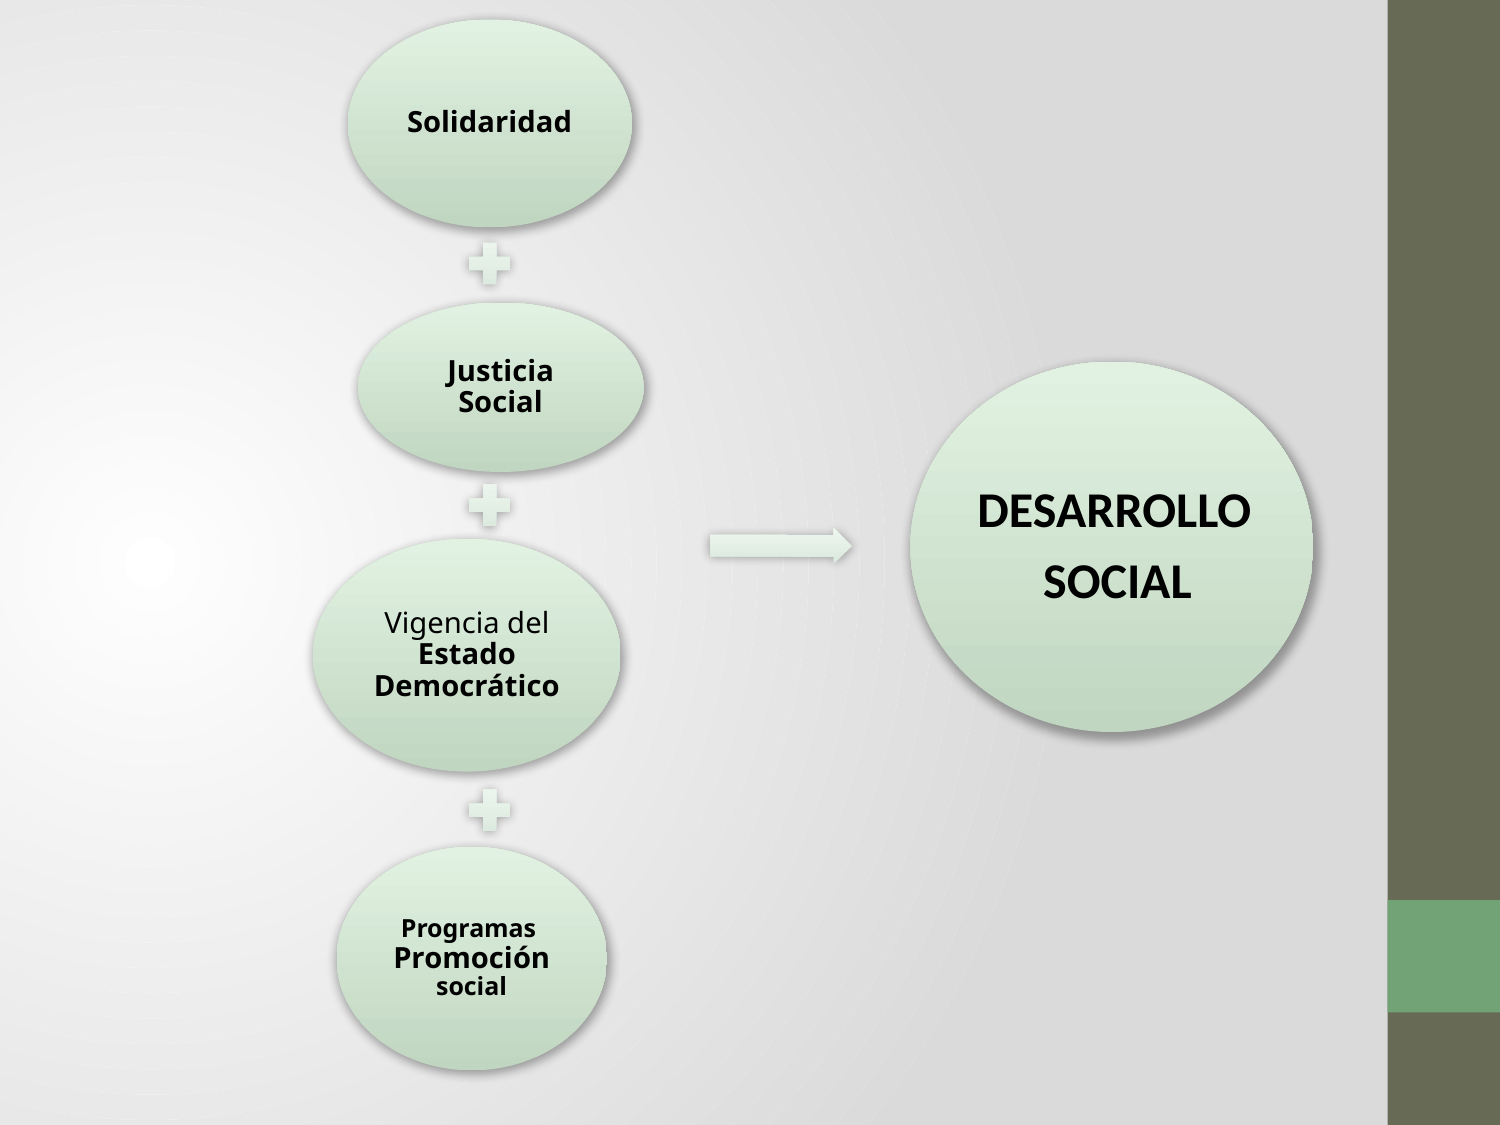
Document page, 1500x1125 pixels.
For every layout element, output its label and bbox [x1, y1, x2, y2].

text_box [64, 18, 1377, 1071]
